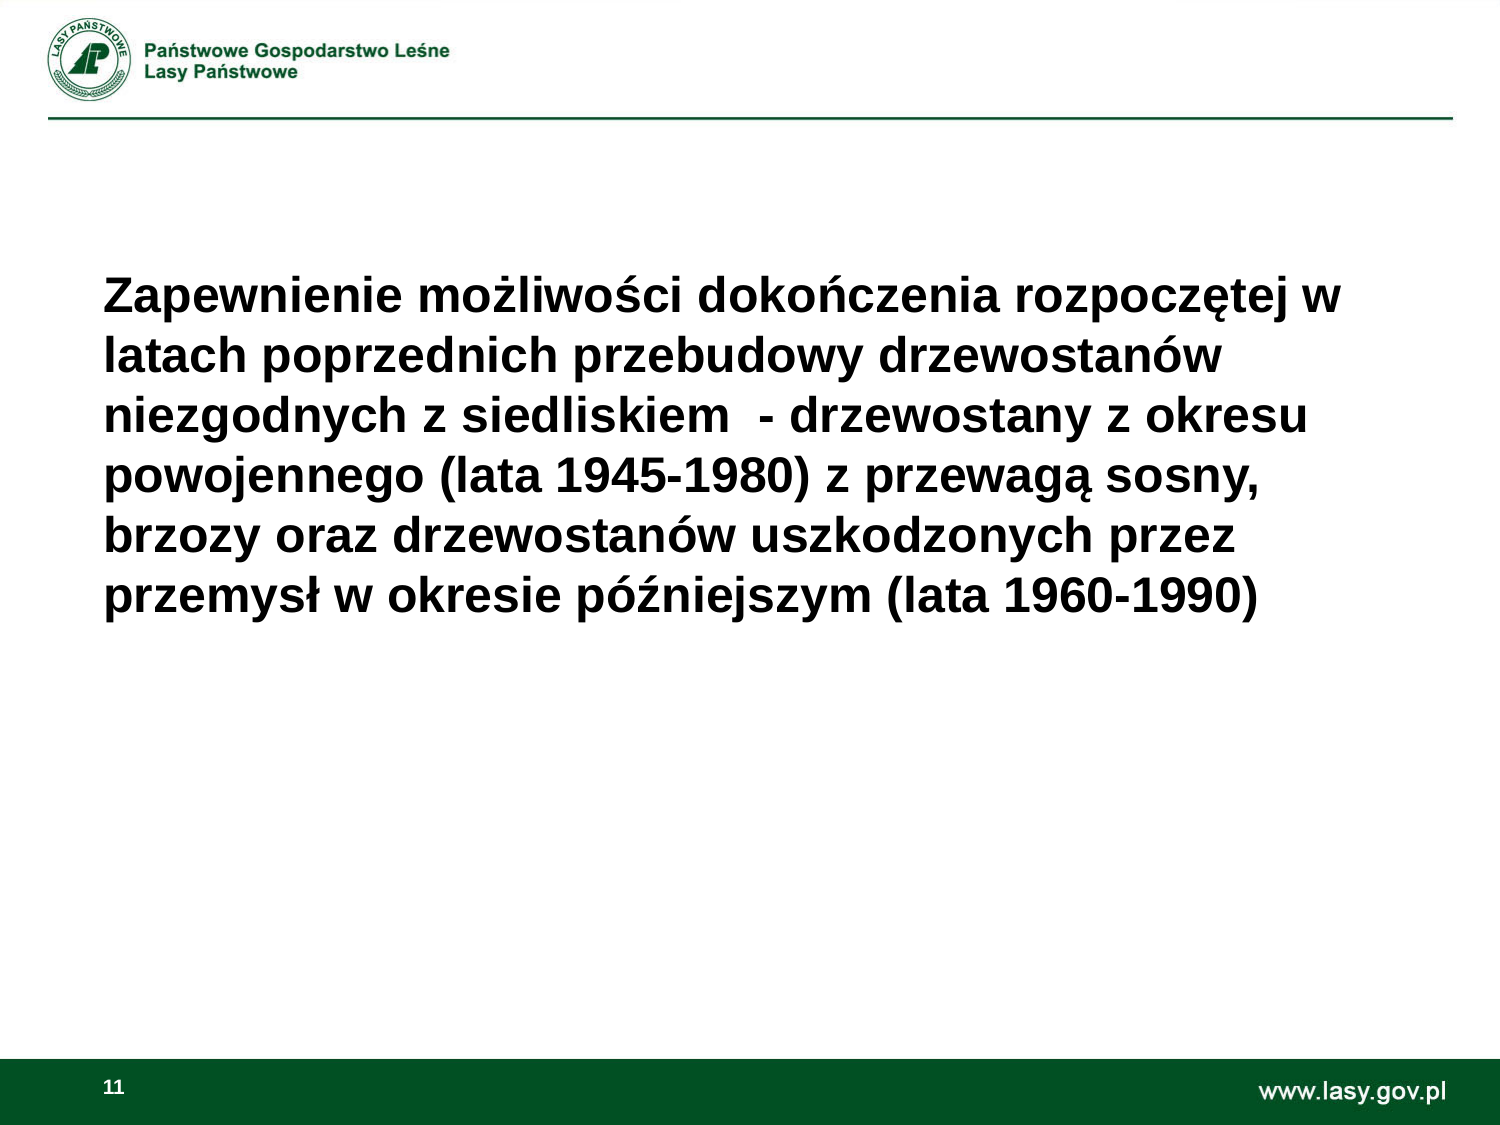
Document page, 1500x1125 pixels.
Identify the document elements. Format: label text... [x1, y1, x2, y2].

picture [0, 0, 1500, 1125]
list Zapewnienie możliwości dokończenia rozpoczętej w latach poprzednich przebudowy drzewostanów niezgodnych z siedliskiem - drzewostany z okresu powojennego (lata 1945-1980) z przewagą sosny, brzozy oraz drzewostanów uszkodzonych przez przemysł w okresie późniejszym (lata 1960-1990) [88, 255, 1412, 994]
